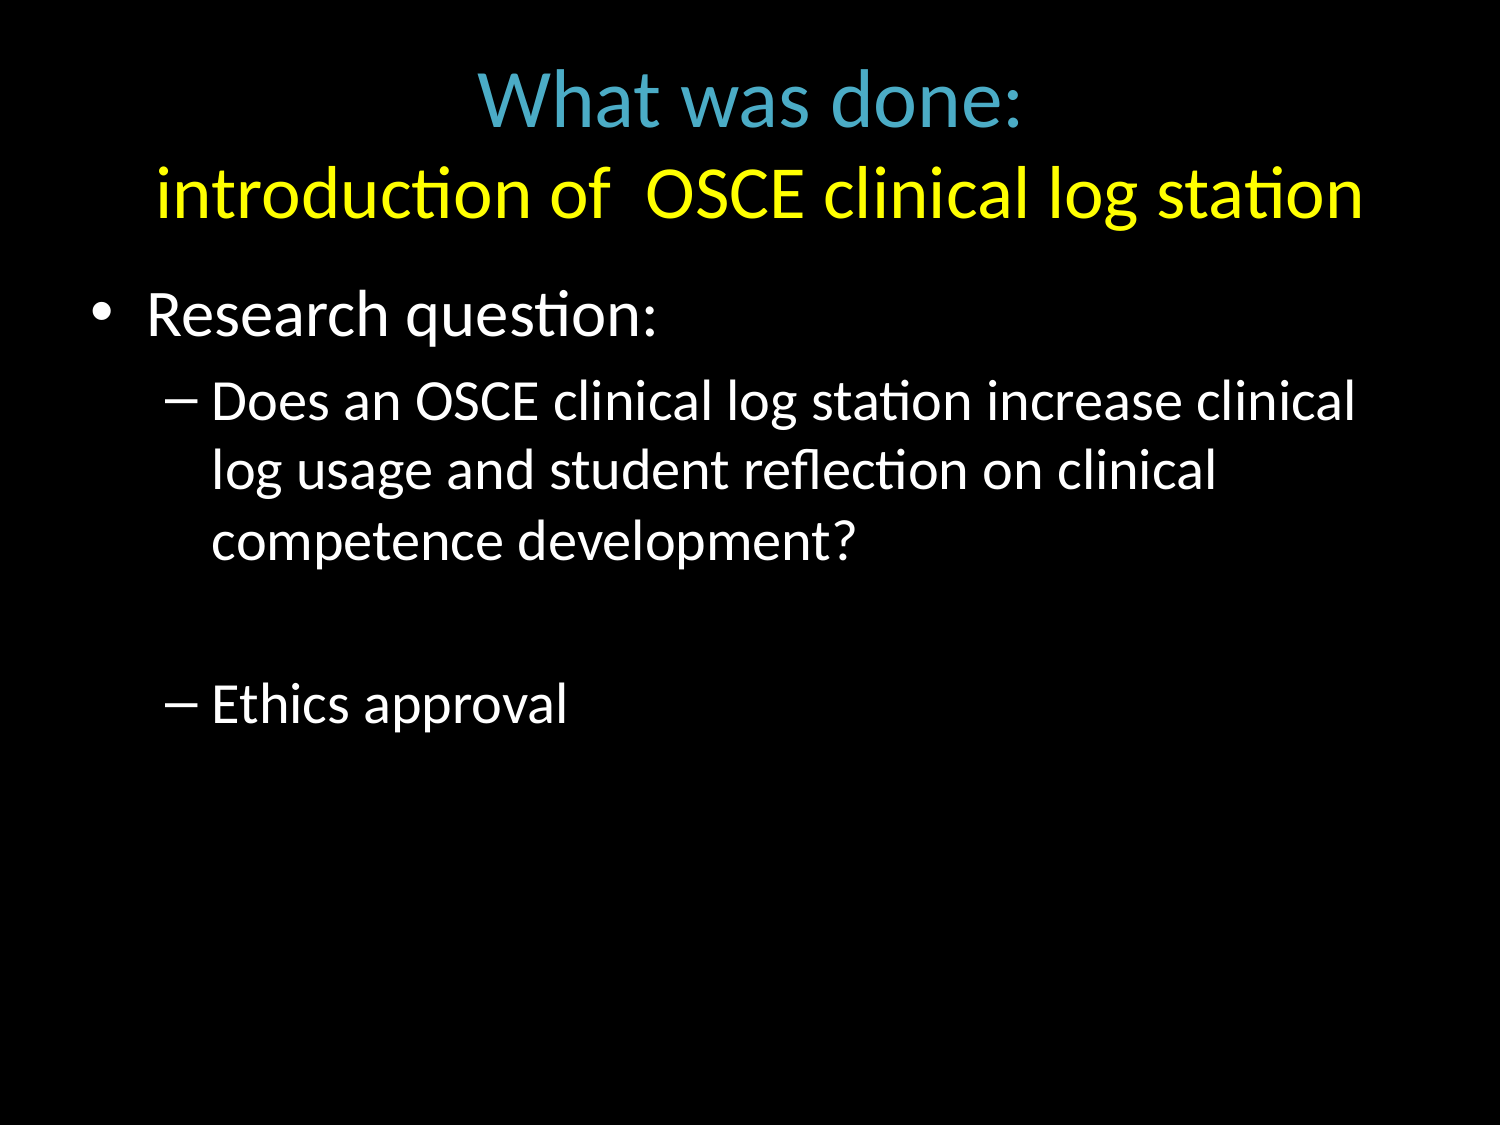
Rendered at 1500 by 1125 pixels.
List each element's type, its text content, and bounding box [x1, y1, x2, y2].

list Research question: Does an OSCE clinical log station increase clinical log usage and student reflection on clinical competence development? Ethics approval [75, 262, 1425, 1005]
title What was done: introduction of OSCE clinical log station [75, 45, 1447, 233]
